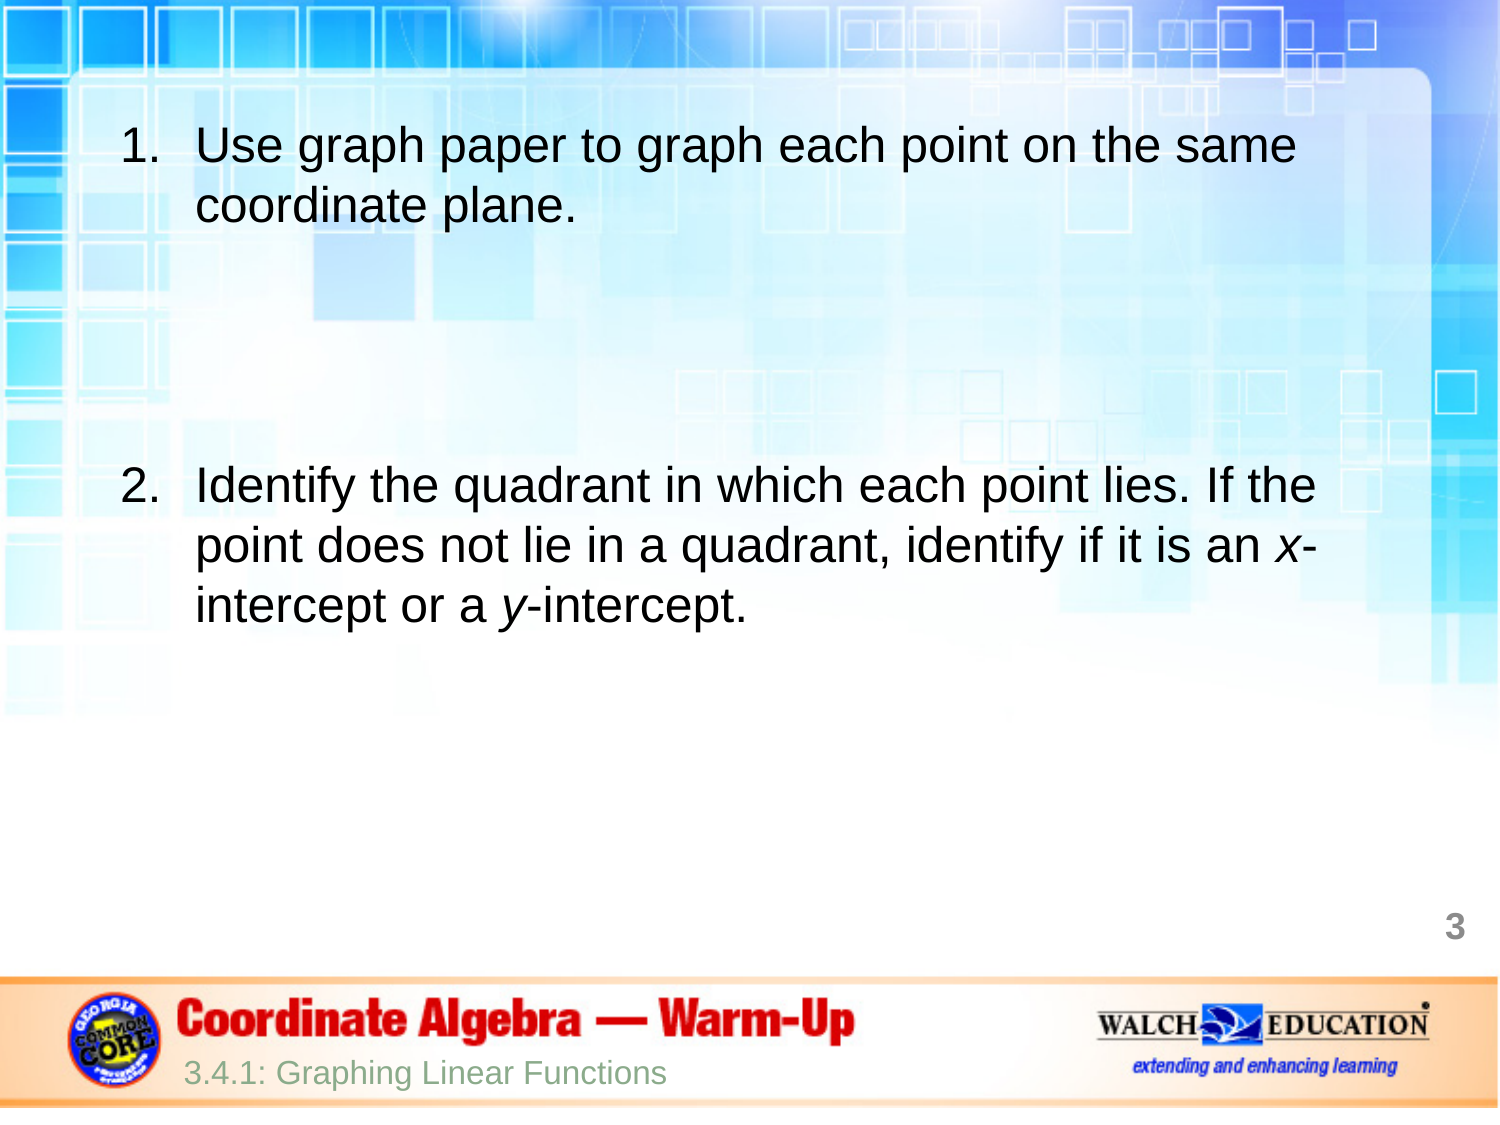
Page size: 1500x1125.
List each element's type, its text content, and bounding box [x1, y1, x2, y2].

subtitle Use graph paper to graph each point on the same coordinate plane. Identify the quadrant in which each point lies. If the point does not lie in a quadrant, identify if it is an x-intercept or a y-intercept. [105, 105, 1394, 925]
footer 3.4.1: Graphing Linear Functions [168, 1048, 1067, 1094]
slide_number 3 [1361, 901, 1481, 949]
picture [0, 0, 1500, 1108]
